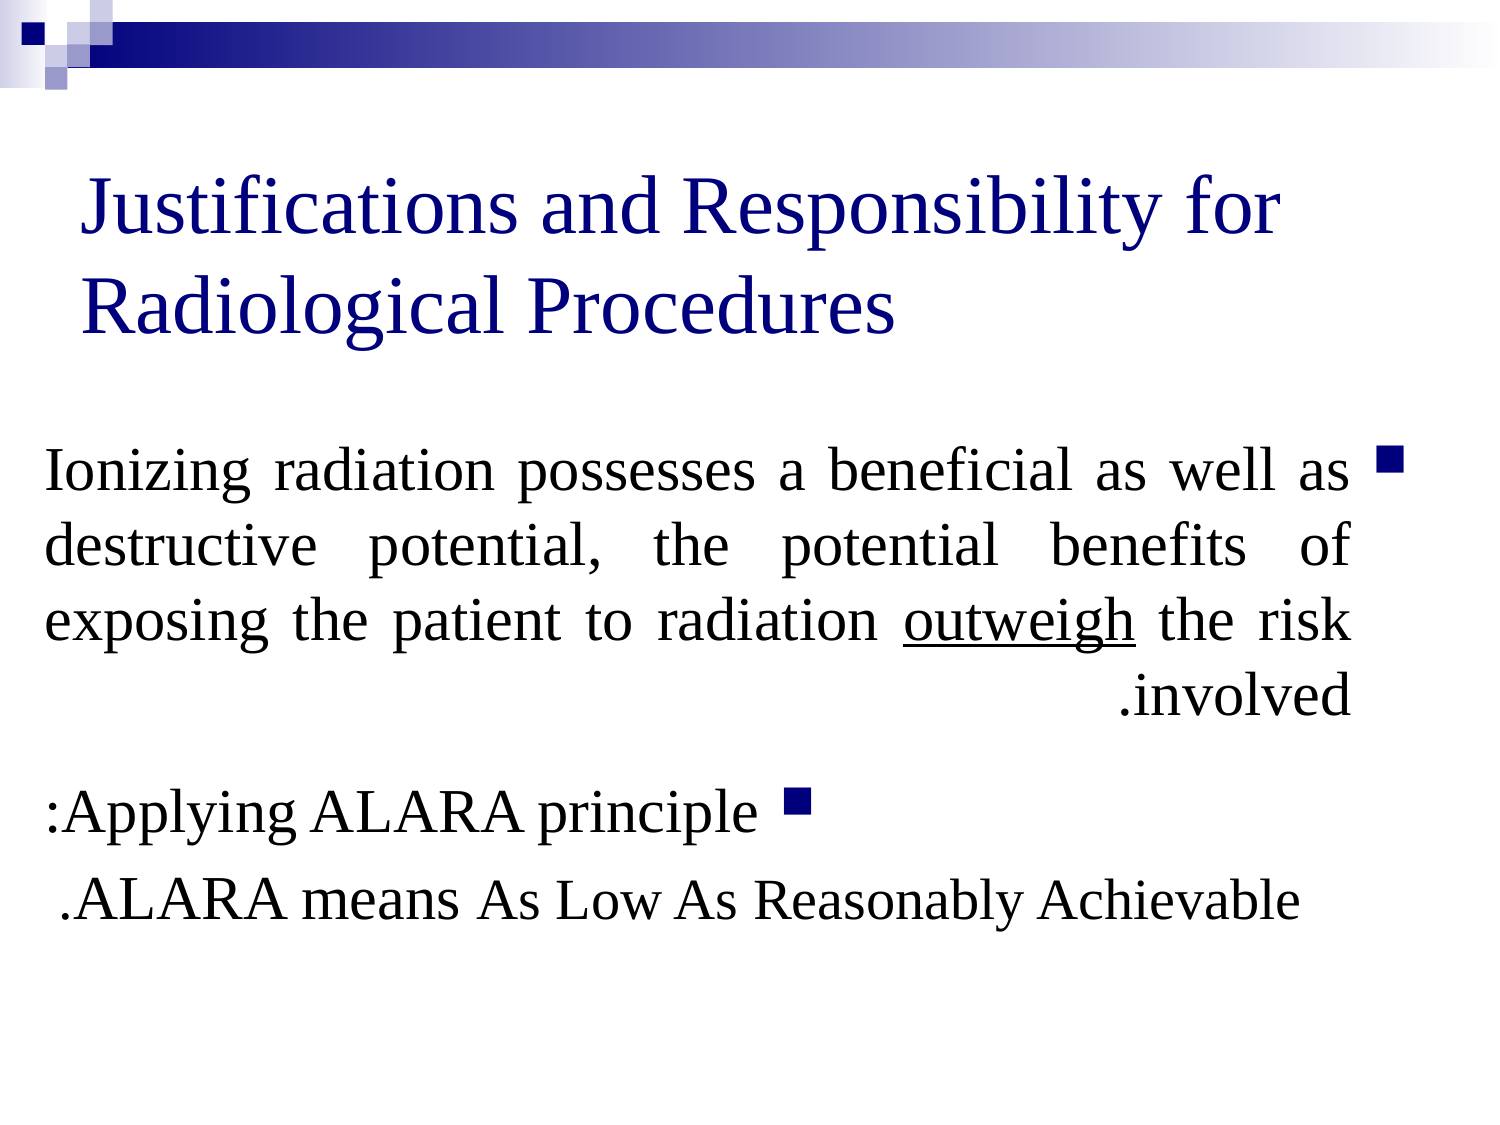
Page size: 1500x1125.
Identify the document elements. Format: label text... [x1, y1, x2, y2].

title Justifications and Responsibility for Radiological Procedures [64, 136, 1473, 363]
list Ionizing radiation possesses a beneficial as well as destructive potential, the potential benefits of exposing the patient to radiation outweigh the risk involved. Applying ALARA principle: ALARA means As Low As Reasonably Achievable. [29, 420, 1424, 1059]
